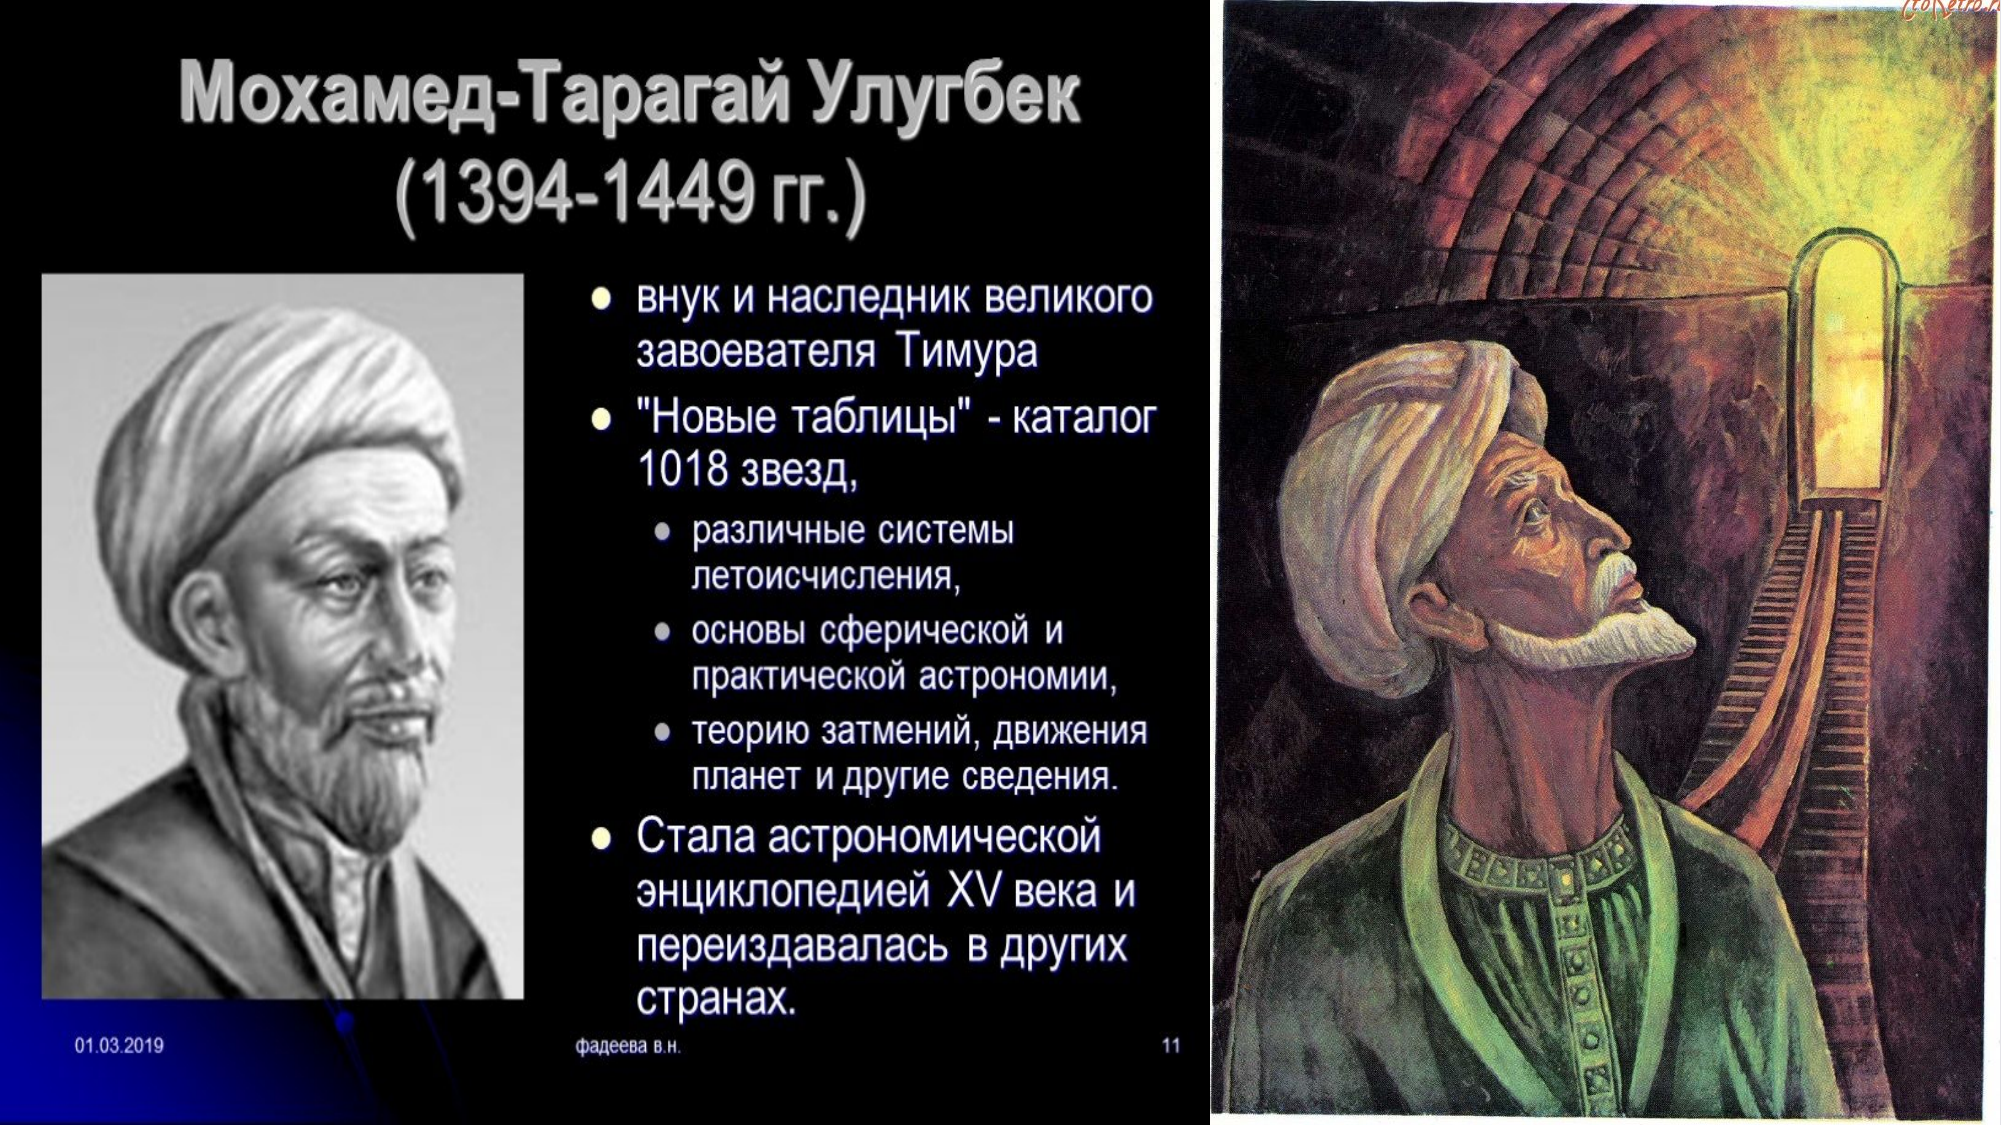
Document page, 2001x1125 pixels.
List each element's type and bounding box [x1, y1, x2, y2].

list [0, 0, 1208, 1125]
picture [1210, 0, 2000, 1125]
